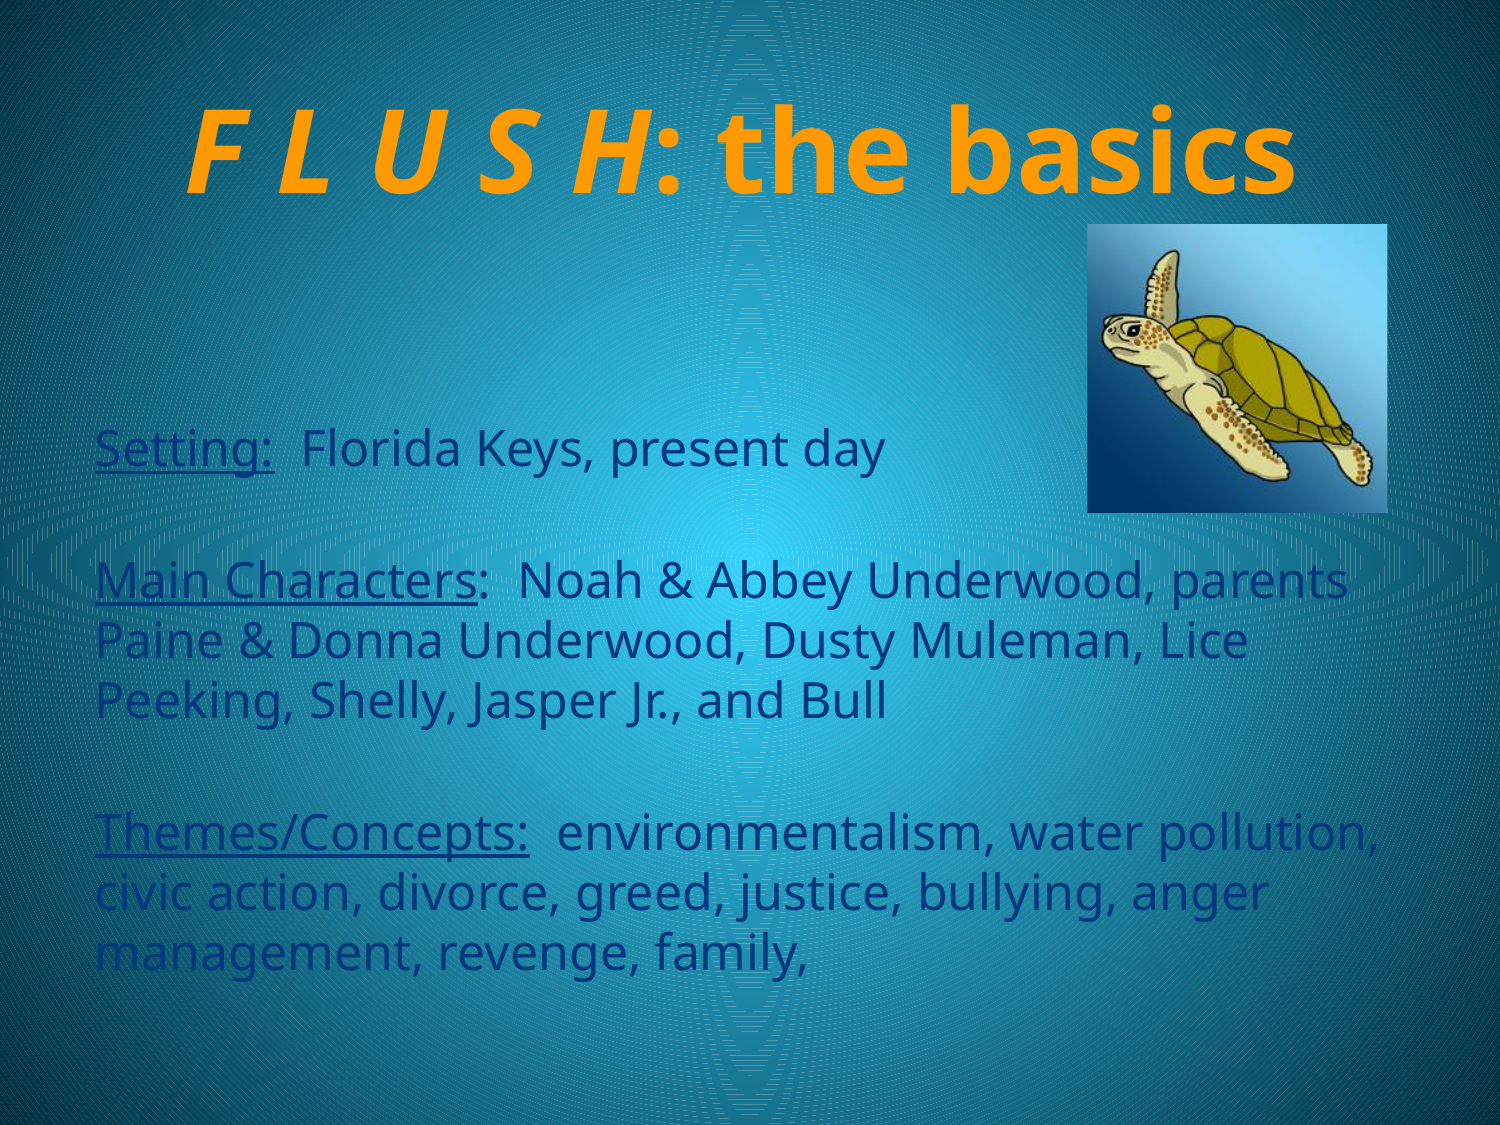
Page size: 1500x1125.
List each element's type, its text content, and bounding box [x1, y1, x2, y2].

text_box [1087, 224, 1388, 513]
title F L U S H: the basics [51, 37, 1433, 217]
list Setting: Florida Keys, present day Main Characters: Noah & Abbey Underwood, parents Paine & Donna Underwood, Dusty Muleman, Lice Peeking, Shelly, Jasper Jr., and Bull Themes/Concepts: environmentalism, water pollution, civic action, divorce, greed, justice, bullying, anger management, revenge, family, [86, 409, 1400, 1025]
